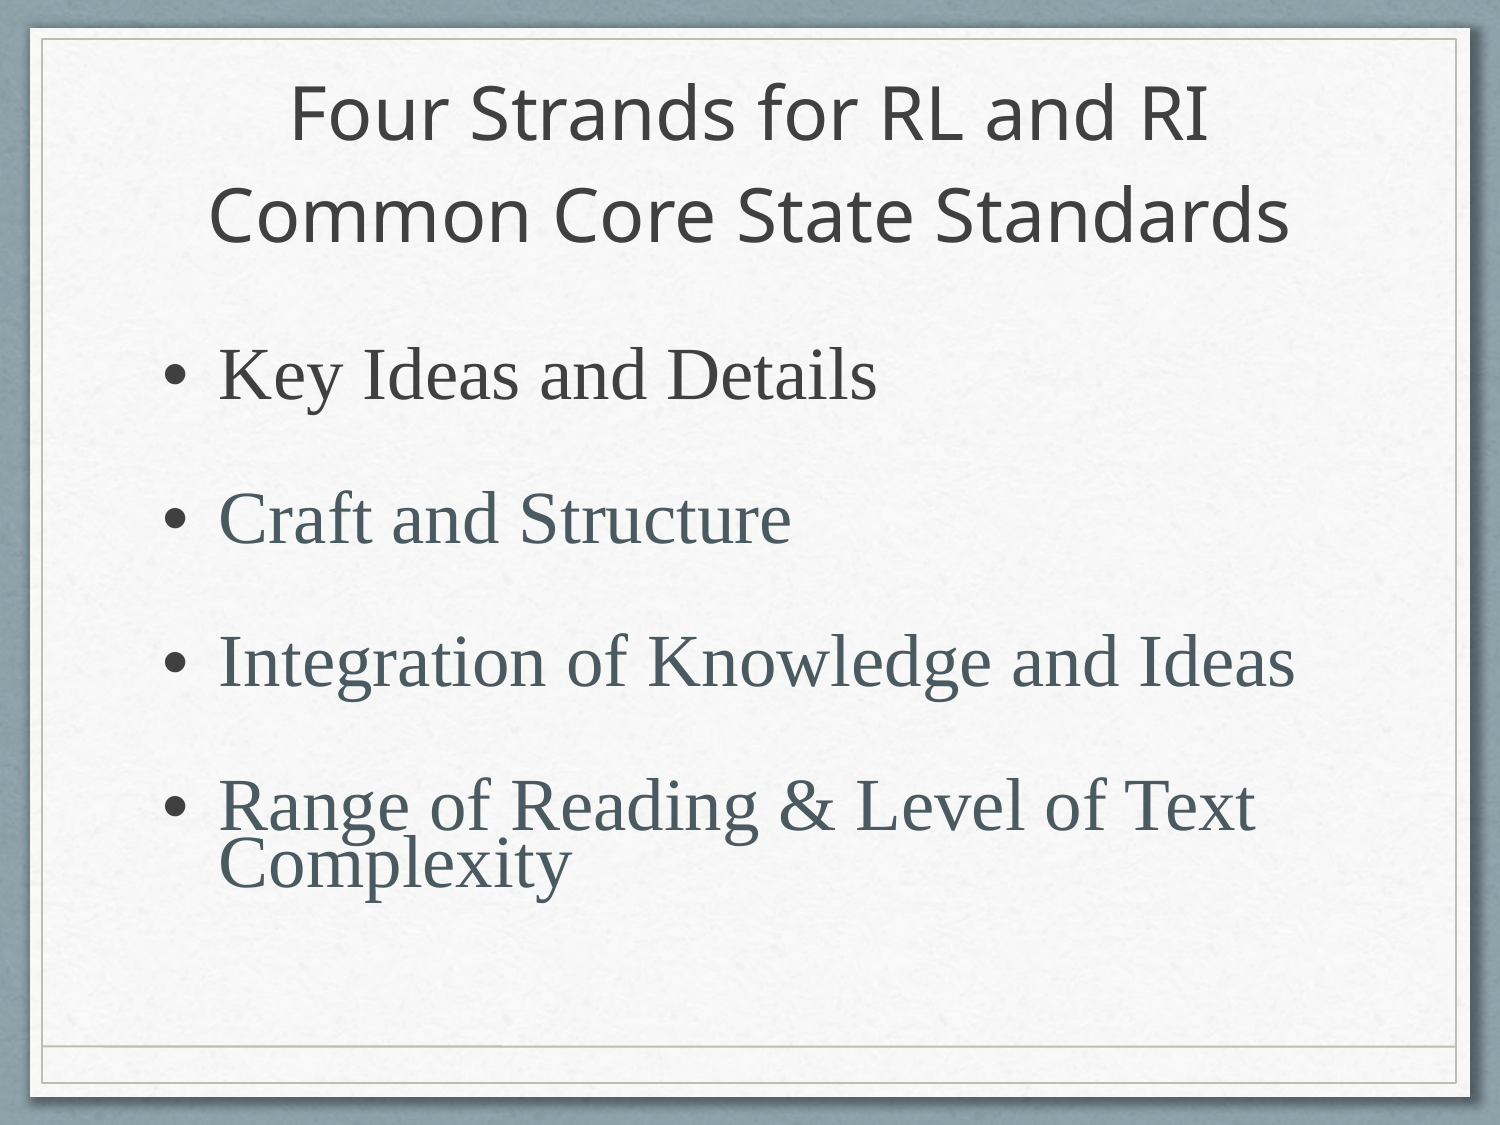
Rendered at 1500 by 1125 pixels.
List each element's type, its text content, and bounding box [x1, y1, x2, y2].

text_box Key Ideas and Details Craft and Structure Integration of Knowledge and Ideas Range of Reading & Level of Text Complexity [147, 351, 1353, 1062]
picture [30, 28, 1470, 1097]
text_box Four Strands for RL and RI Common Core State Standards [147, 52, 1353, 273]
